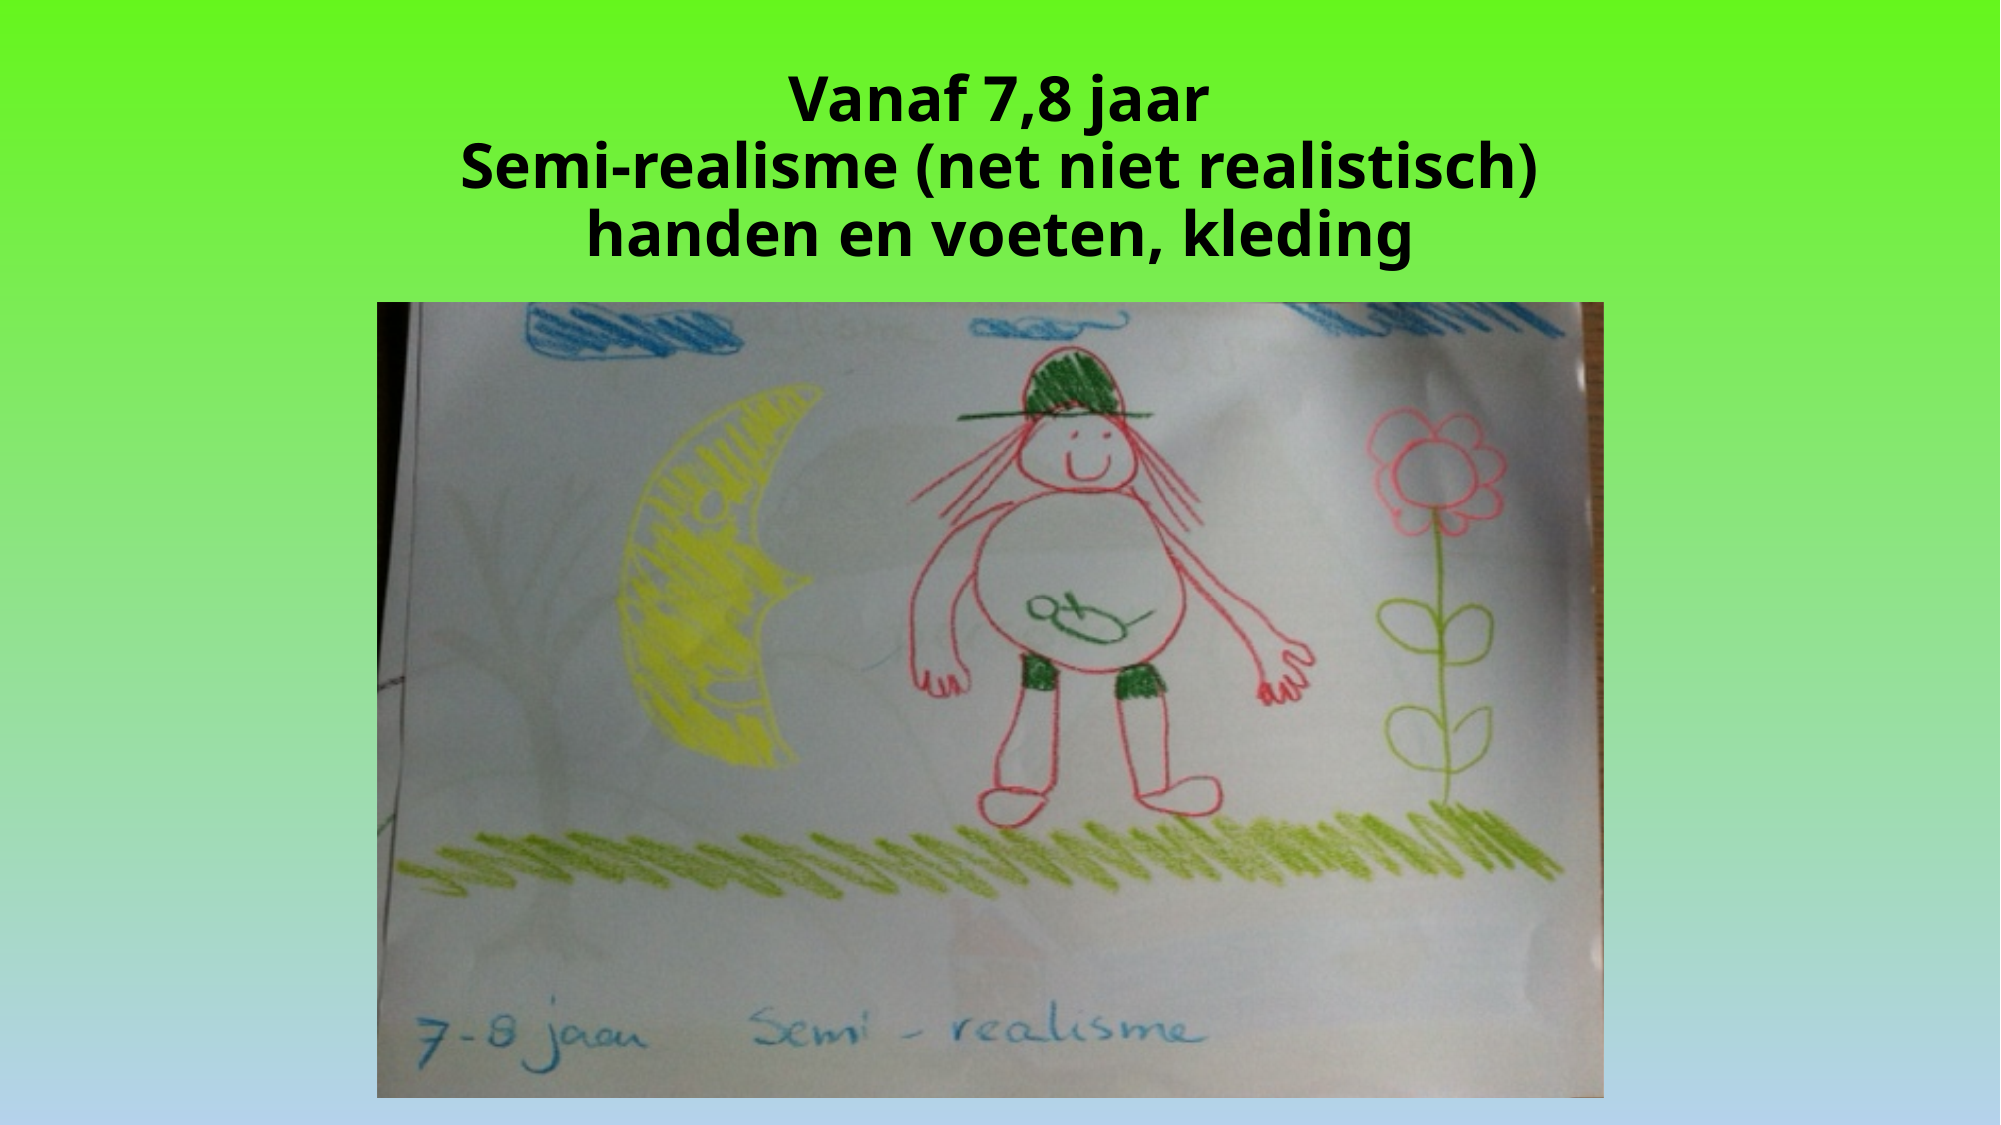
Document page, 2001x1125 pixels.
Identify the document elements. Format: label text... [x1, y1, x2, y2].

title Vanaf 7,8 jaar Semi-realisme (net niet realistisch) handen en voeten, kleding [137, 59, 1863, 278]
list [376, 301, 1604, 1098]
